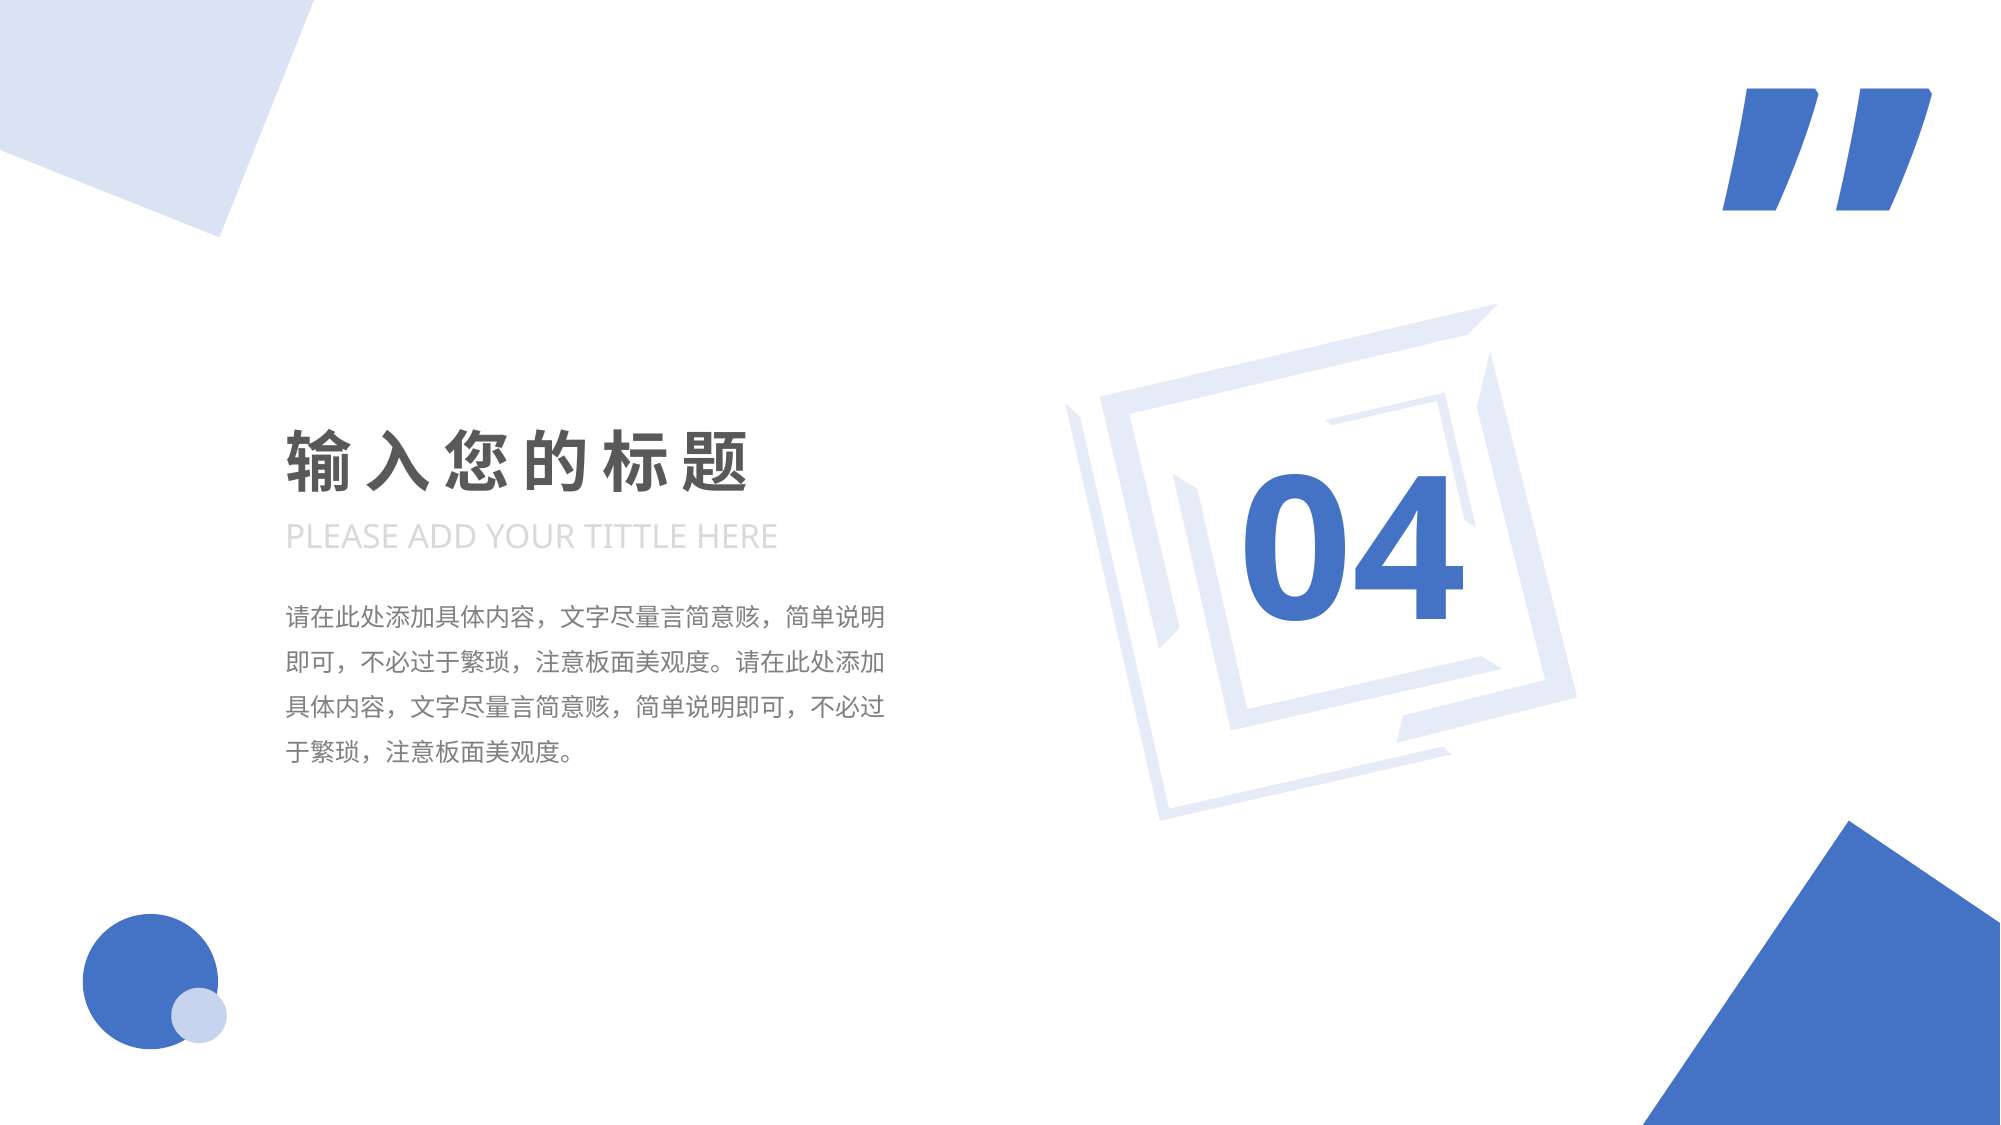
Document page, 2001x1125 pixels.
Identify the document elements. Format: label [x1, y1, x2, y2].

text_box [0, 0, 2000, 1125]
